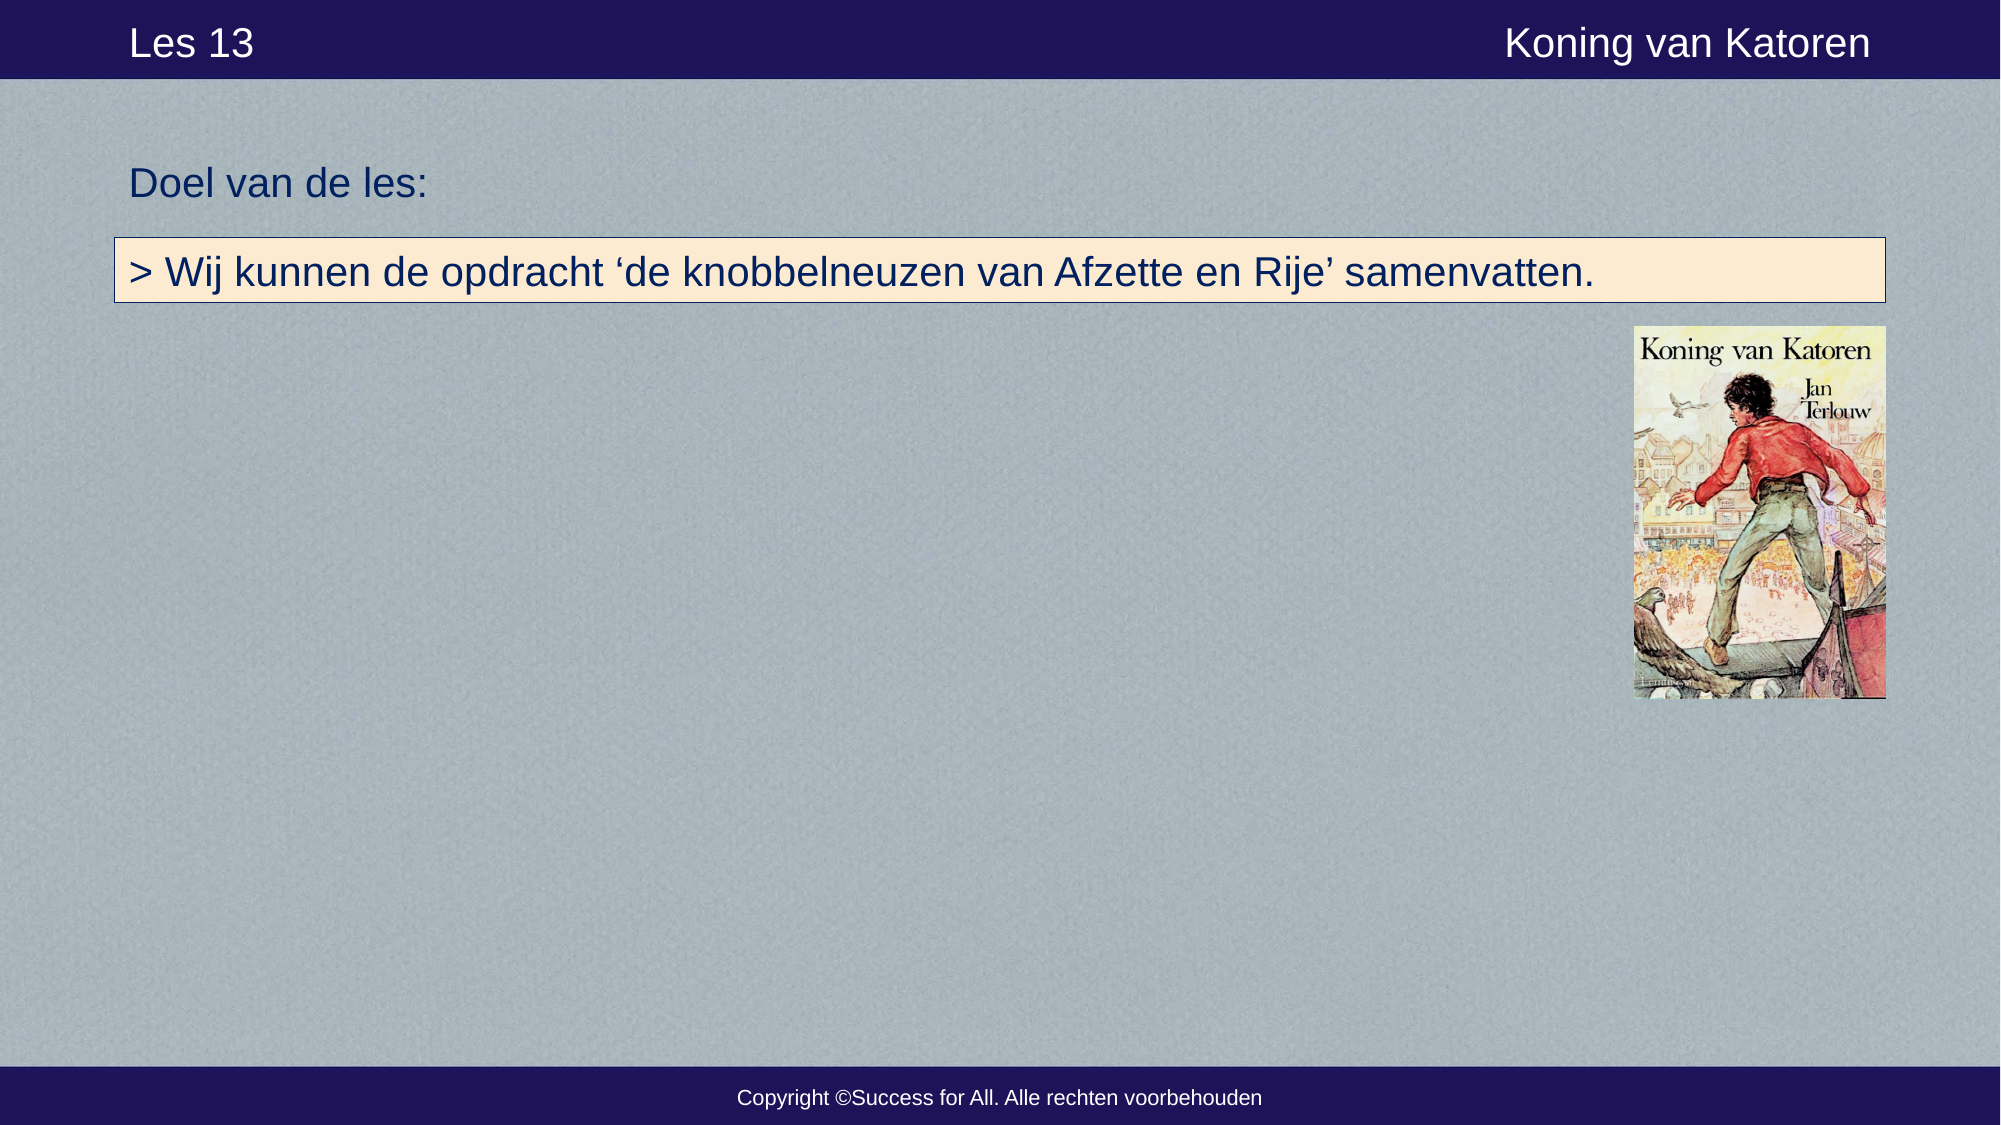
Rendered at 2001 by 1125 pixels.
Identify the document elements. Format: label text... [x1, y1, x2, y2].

text_box Copyright ©Success for All. Alle rechten voorbehouden [0, 1076, 2000, 1125]
picture [0, 0, 2001, 1125]
text_box > Wij kunnen de opdracht ‘de knobbelneuzen van Afzette en Rije’ samenvatten. [114, 237, 1886, 303]
text_box Les 13 [114, 8, 354, 73]
text_box Doel van de les: [113, 148, 1635, 214]
text_box Koning van Katoren [999, 8, 1886, 73]
